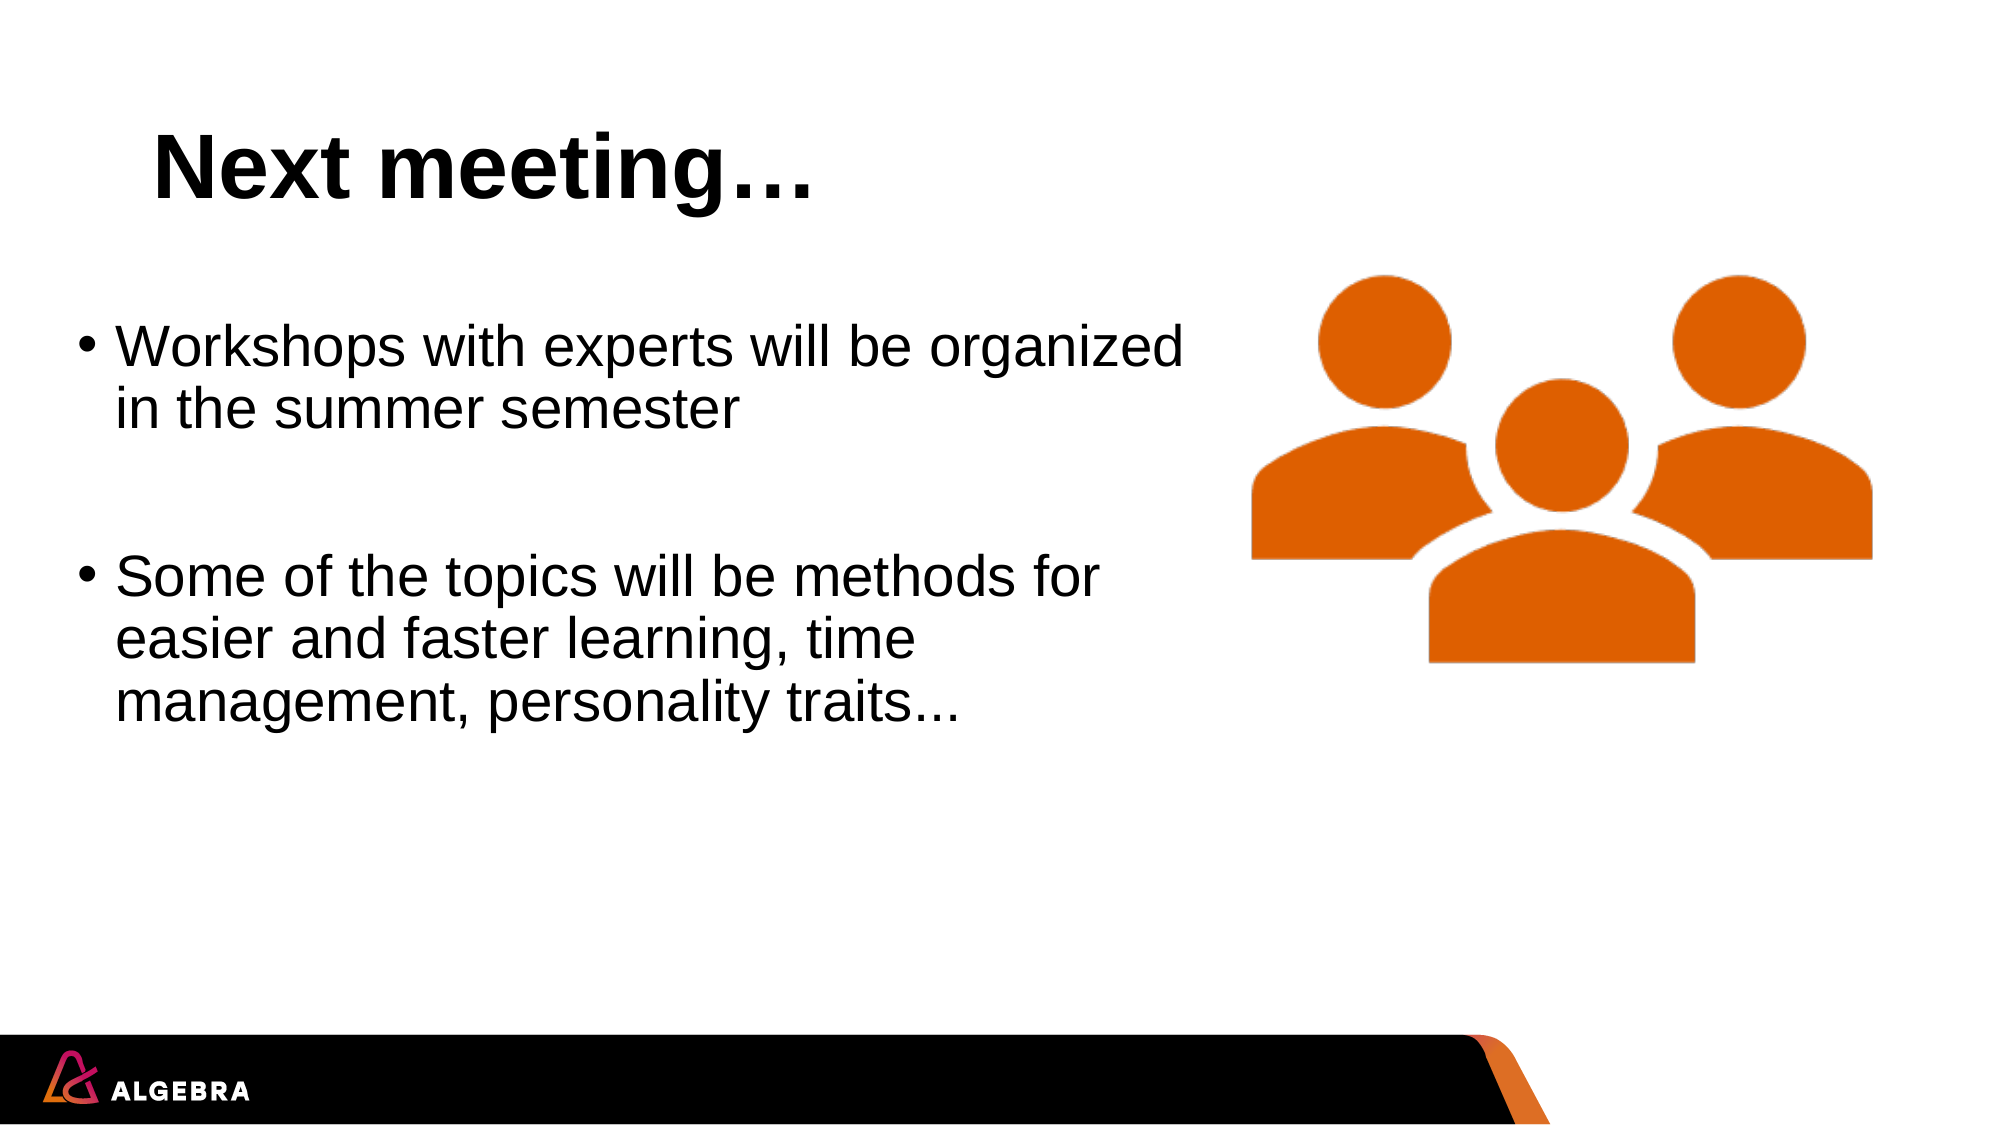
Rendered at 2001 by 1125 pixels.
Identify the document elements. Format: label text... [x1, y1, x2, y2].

list Workshops with experts will be organized in the summer semester Some of the topics will be methods for easier and faster learning, time management, personality traits... [62, 308, 1209, 988]
picture [0, 1034, 1733, 1125]
picture [1208, 115, 1917, 824]
title Next meeting… [137, 59, 1863, 278]
